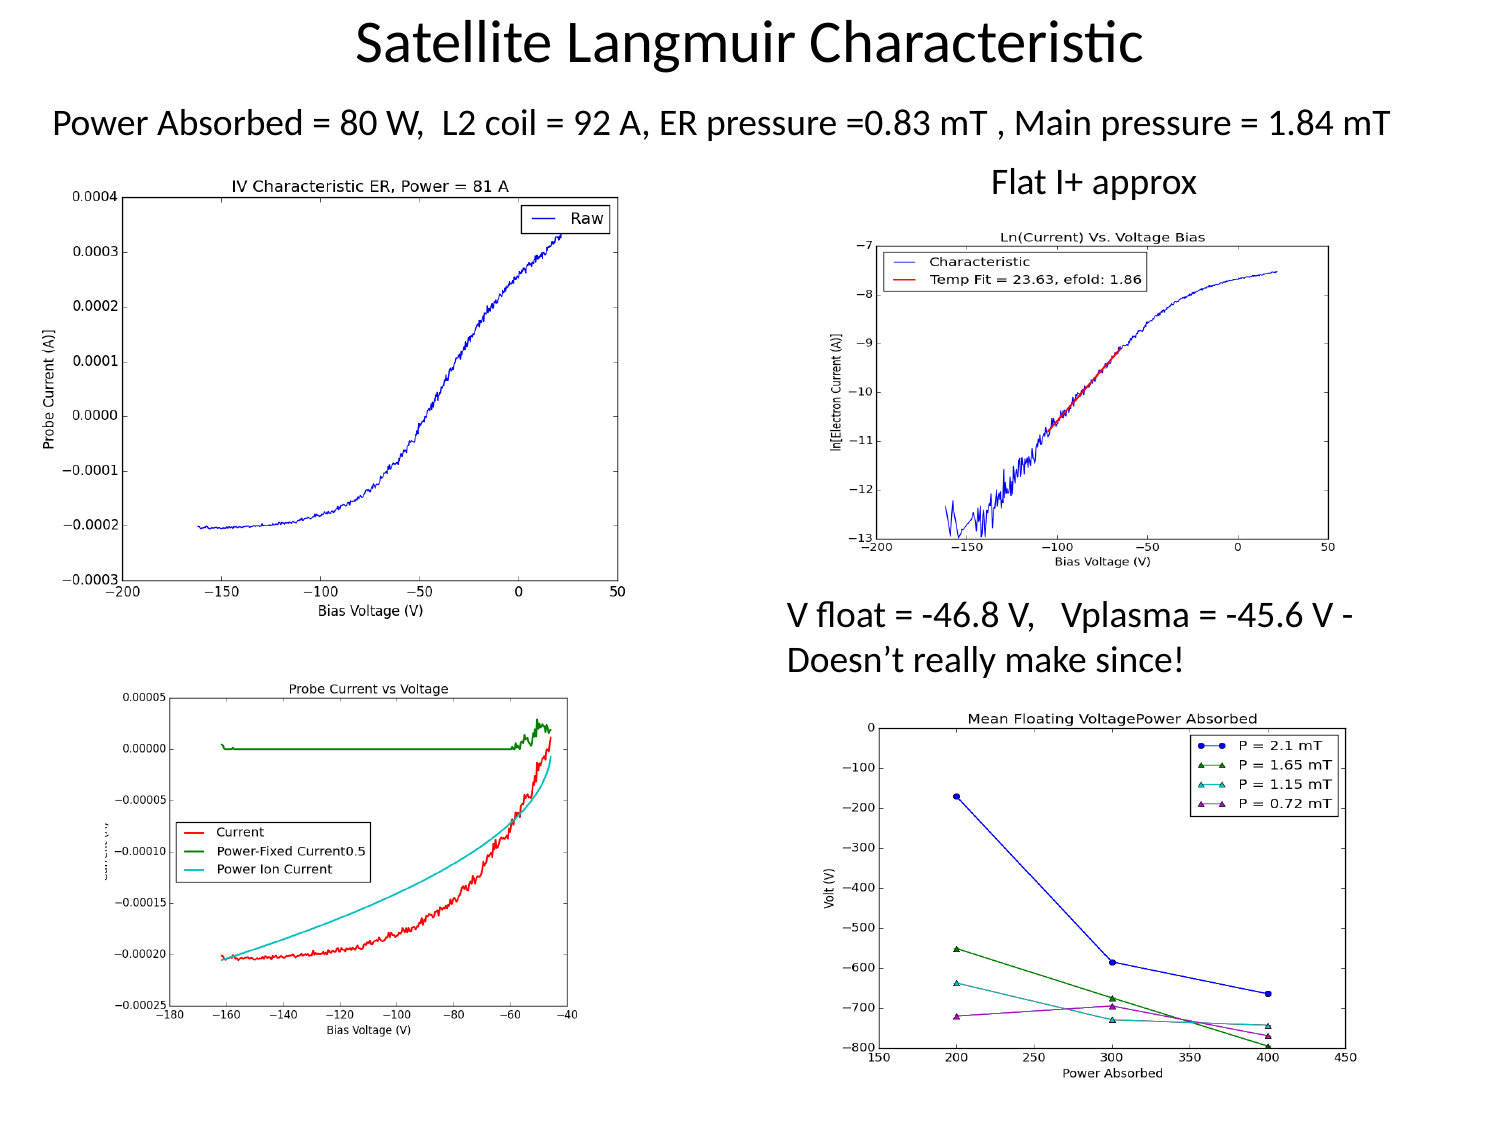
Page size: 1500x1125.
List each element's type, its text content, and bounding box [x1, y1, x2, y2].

text_box Flat I+ approx [976, 149, 1213, 208]
text_box Power Absorbed = 80 W, L2 coil = 92 A, ER pressure =0.83 mT , Main pressure = 1.84 mT [37, 90, 1500, 150]
picture [42, 148, 681, 628]
picture [803, 687, 1406, 1088]
picture [802, 209, 1386, 576]
picture [104, 659, 618, 1045]
text_box V float = -46.8 V, Vplasma = -45.6 V - Doesn’t really make since! [772, 582, 1398, 688]
title Satellite Langmuir Characteristic [75, 0, 1425, 83]
